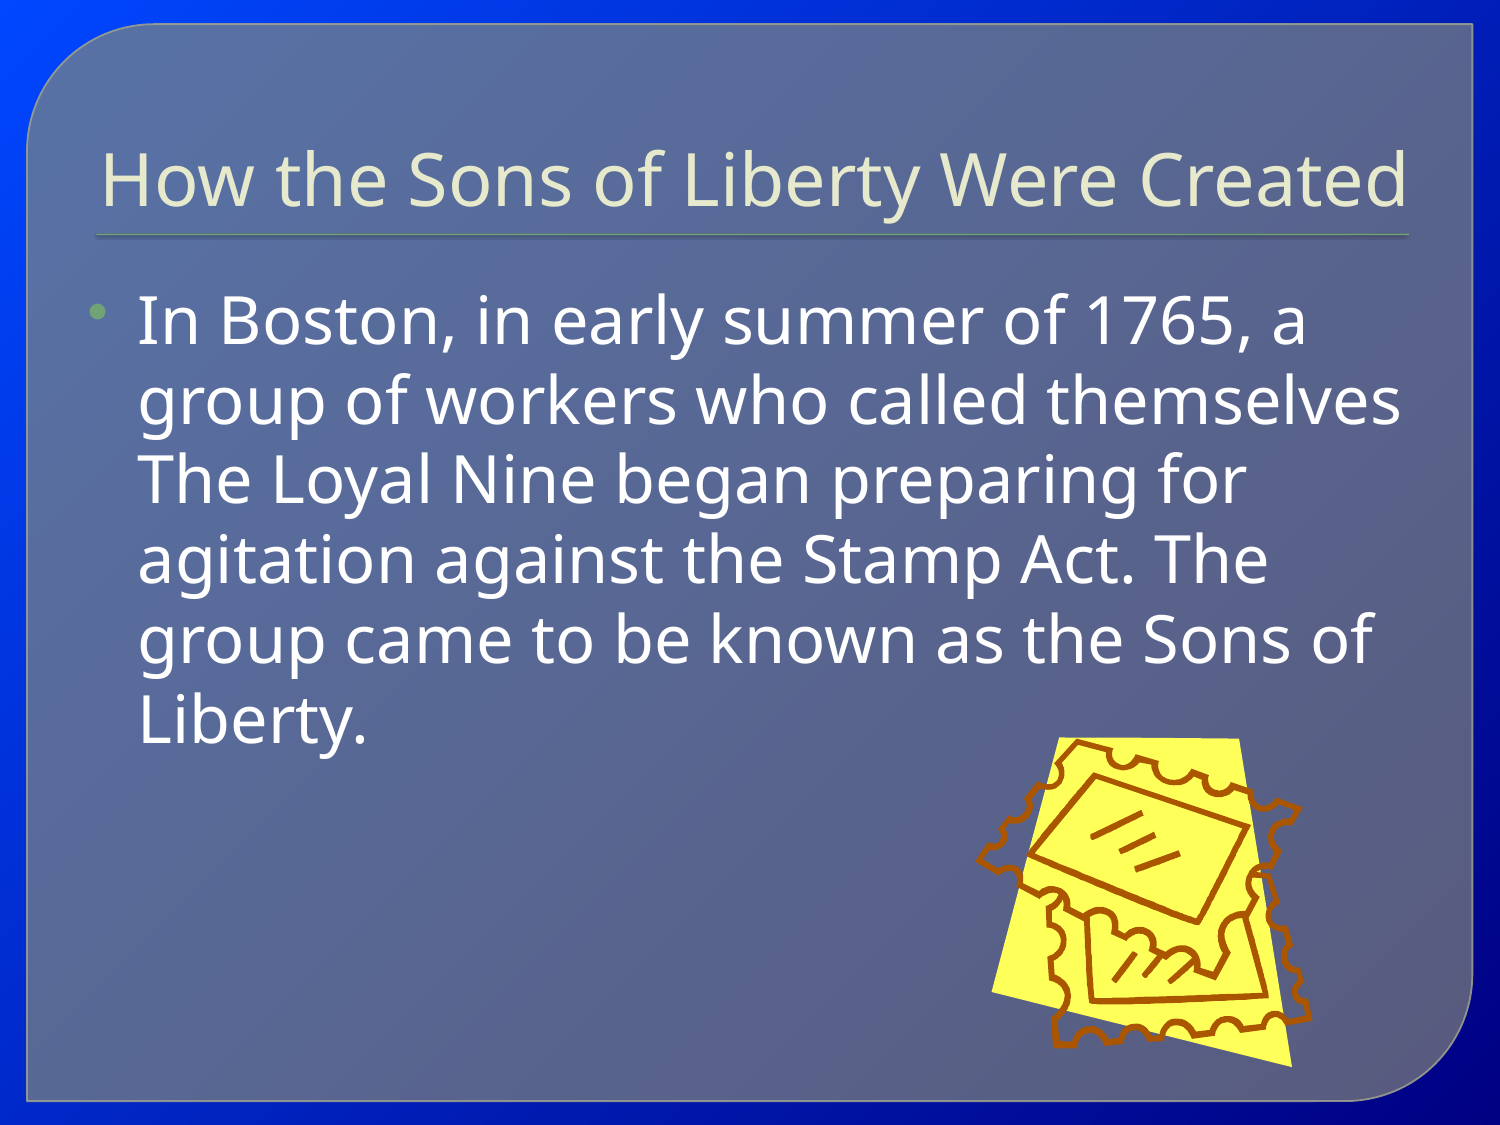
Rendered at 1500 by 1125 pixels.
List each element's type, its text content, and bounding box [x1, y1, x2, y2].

title How the Sons of Liberty Were Created [75, 41, 1425, 230]
picture [974, 737, 1313, 1068]
list In Boston, in early summer of 1765, a group of workers who called themselves The Loyal Nine began preparing for agitation against the Stamp Act. The group came to be known as the Sons of Liberty. [75, 270, 1425, 1013]
